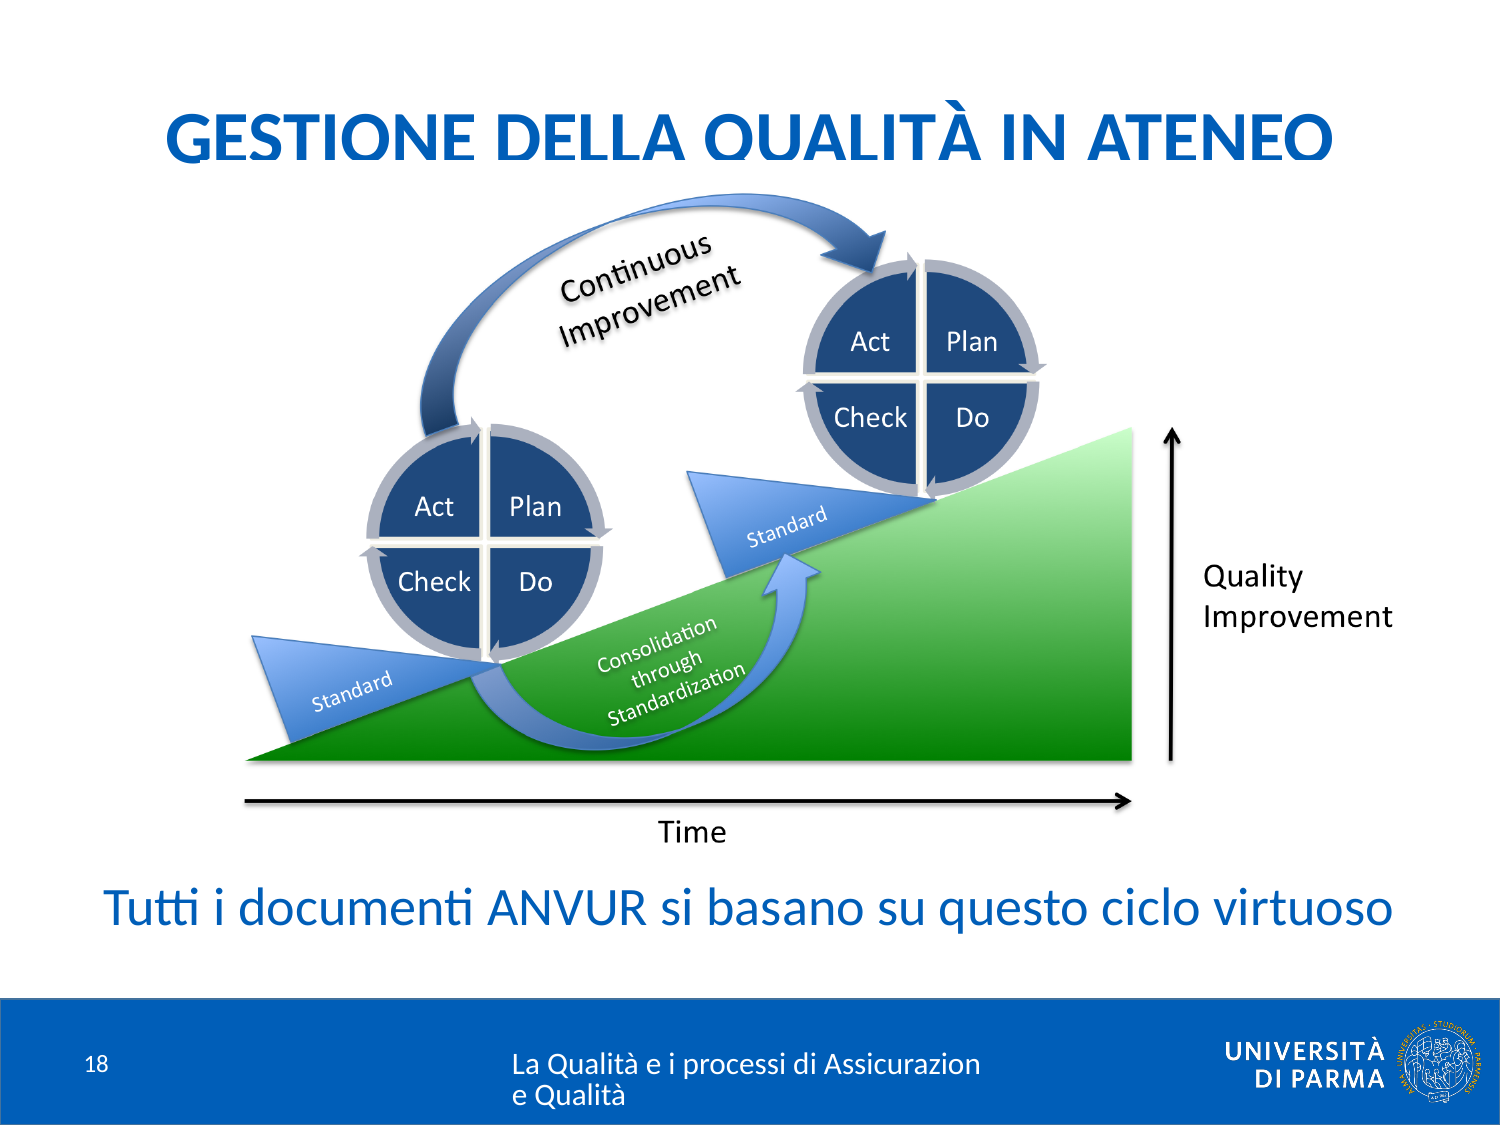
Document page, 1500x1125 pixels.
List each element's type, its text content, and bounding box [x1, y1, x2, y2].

title GESTIONE DELLA QUALITÀ IN ATENEO [103, 30, 1397, 248]
footer La Qualità e i processi di Assicurazione Qualità [496, 1021, 1004, 1103]
picture [199, 160, 1415, 879]
list Tutti i documenti ANVUR si basano su questo ciclo virtuoso [71, 864, 1429, 952]
picture [1226, 1021, 1481, 1103]
slide_number 18 [68, 1021, 406, 1103]
